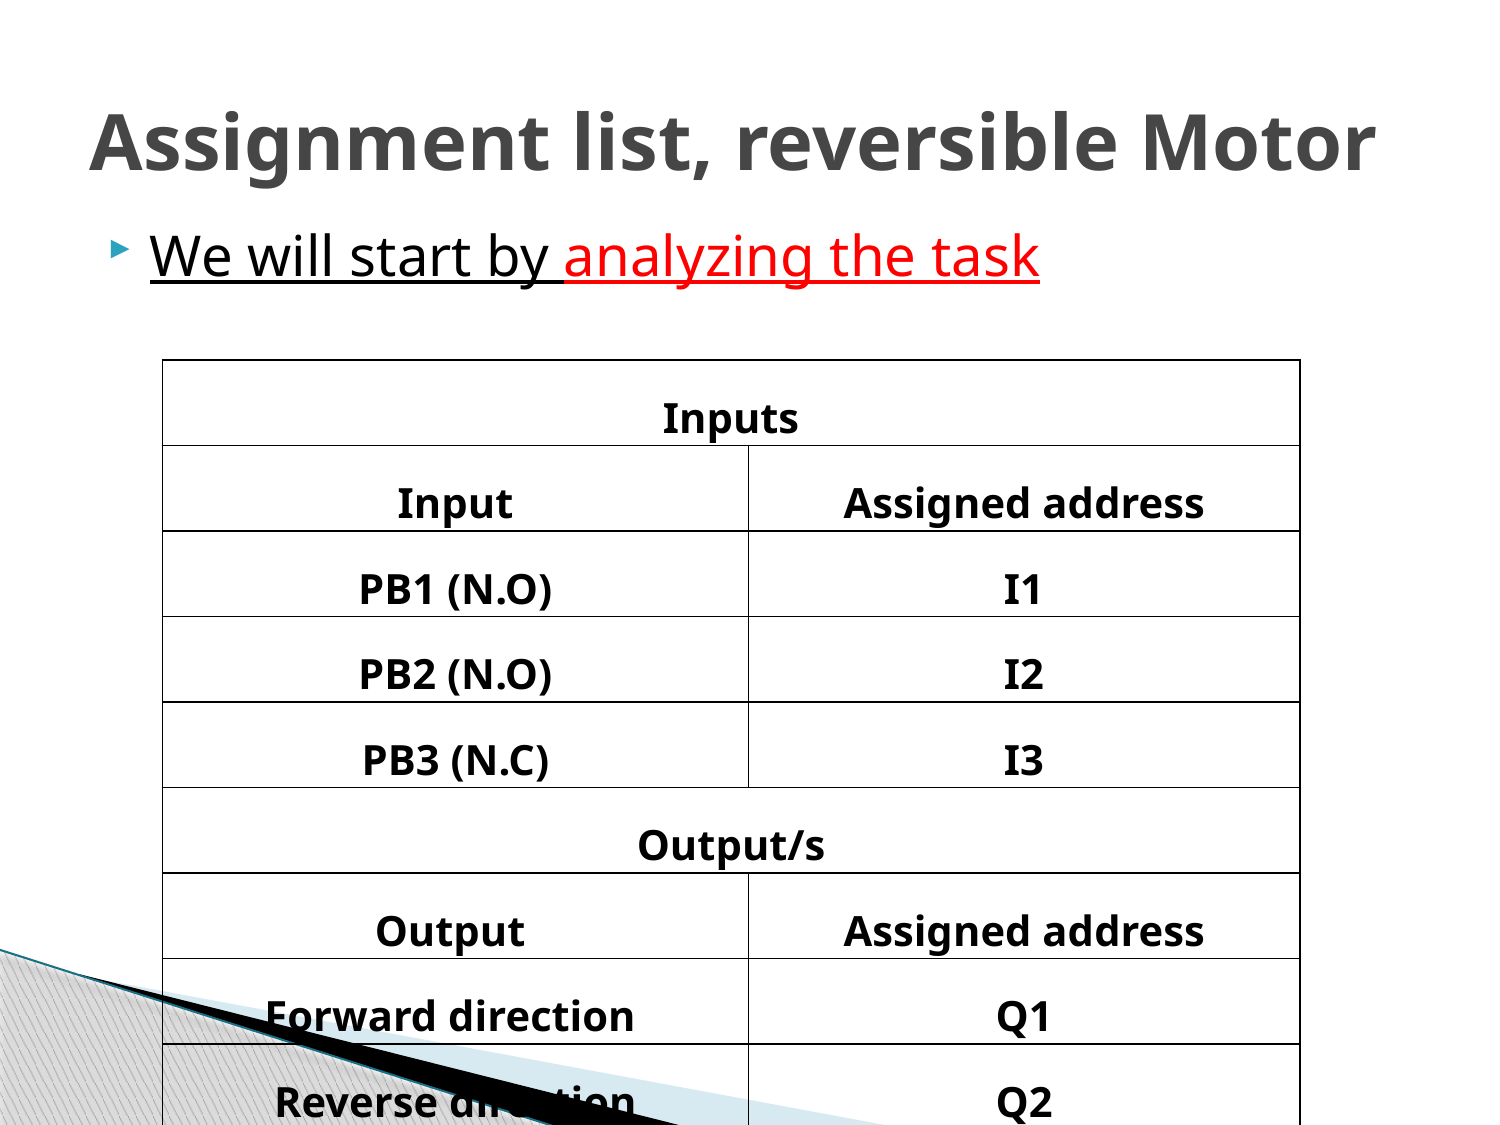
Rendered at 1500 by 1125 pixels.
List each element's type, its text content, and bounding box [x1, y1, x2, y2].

table_header Inputs [163, 361, 1299, 445]
table_cell Q2 [749, 1045, 1299, 1125]
table_cell Forward direction [163, 959, 748, 1043]
table_cell Input [163, 446, 748, 530]
table_cell PB3 (N.C) [163, 703, 748, 787]
table_cell Assigned address [749, 446, 1299, 530]
title Assignment list, reversible Motor [75, 45, 1425, 233]
table_cell Assigned address [749, 874, 1299, 958]
table_cell Reverse direction [163, 1045, 748, 1125]
list We will start by analyzing the task [75, 233, 1425, 986]
table_cell PB2 (N.O) [163, 617, 748, 701]
table_cell Output/s [163, 788, 1299, 872]
table_cell I3 [749, 703, 1299, 787]
table_cell PB1 (N.O) [163, 532, 748, 616]
table_cell I2 [749, 617, 1299, 701]
table_cell I1 [749, 532, 1299, 616]
table_cell Q1 [749, 959, 1299, 1043]
table_cell Output [163, 874, 748, 958]
